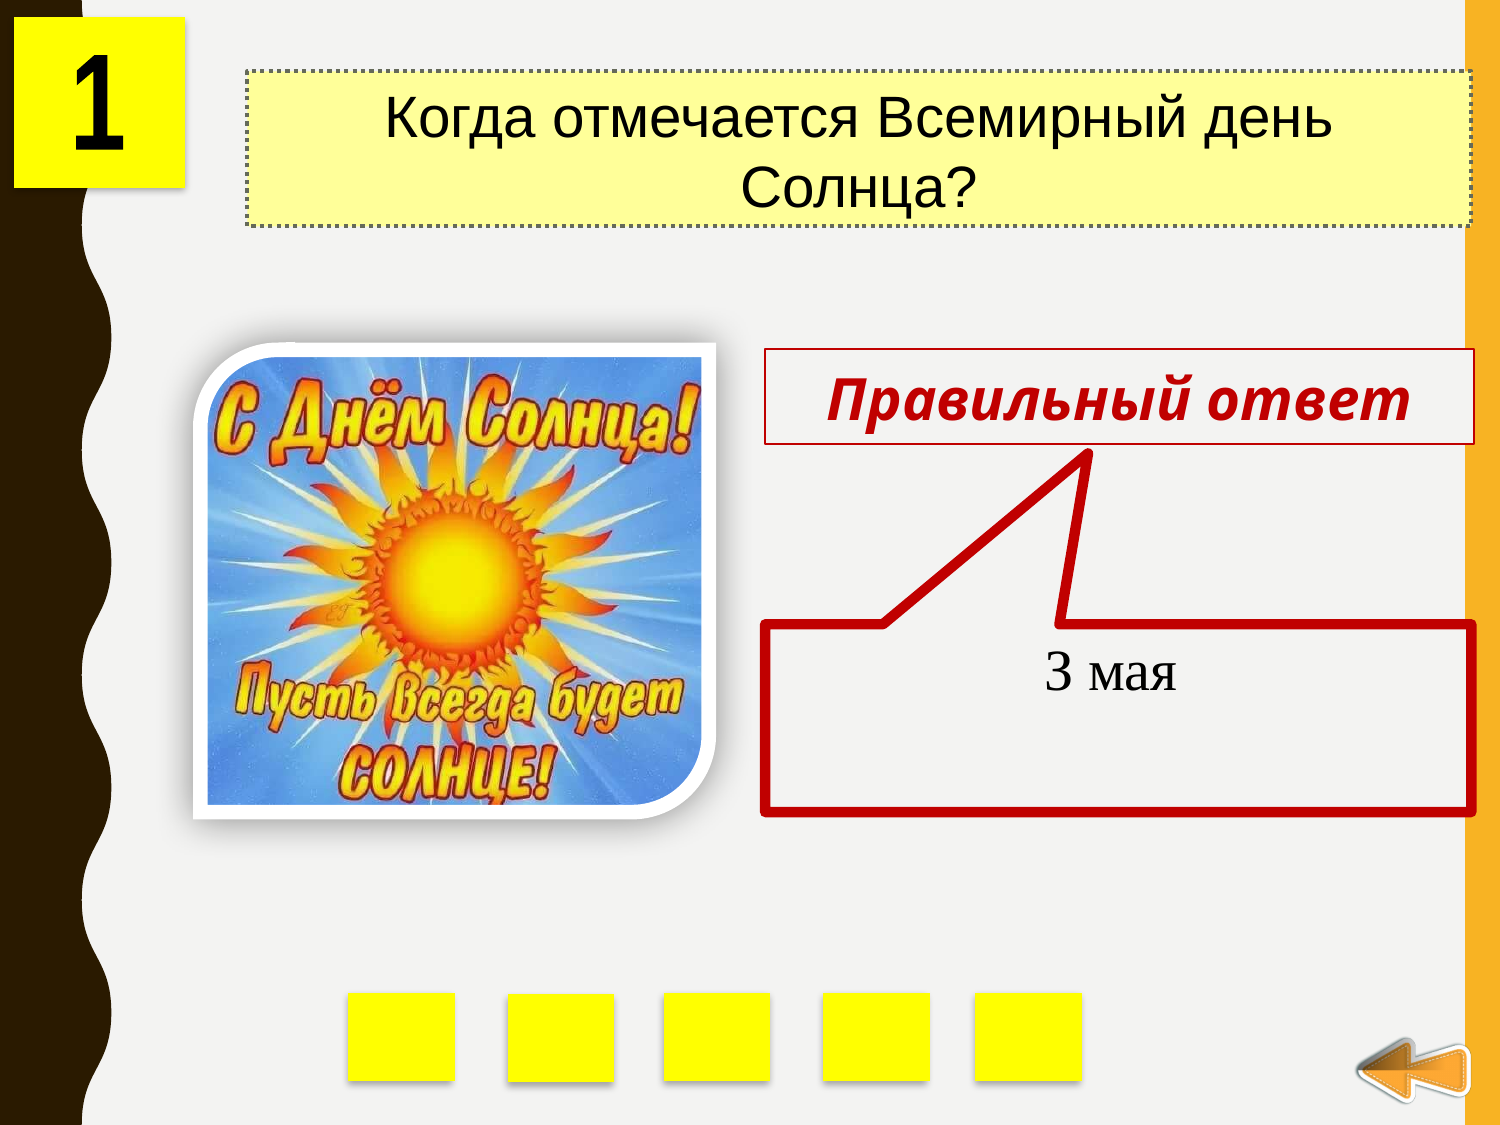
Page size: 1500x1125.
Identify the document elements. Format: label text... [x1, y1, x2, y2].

picture [1352, 1036, 1472, 1106]
text_box [823, 992, 930, 1081]
text_box [508, 994, 615, 1083]
text_box [975, 992, 1082, 1081]
text_box [14, 16, 186, 189]
text_box Правильный ответ [764, 348, 1475, 445]
text_box З мая [764, 452, 1473, 814]
text_box Когда отмечается Всемирный день Солнца? [247, 71, 1472, 227]
text_box [663, 992, 770, 1081]
text_box [348, 992, 455, 1081]
picture [200, 349, 709, 813]
